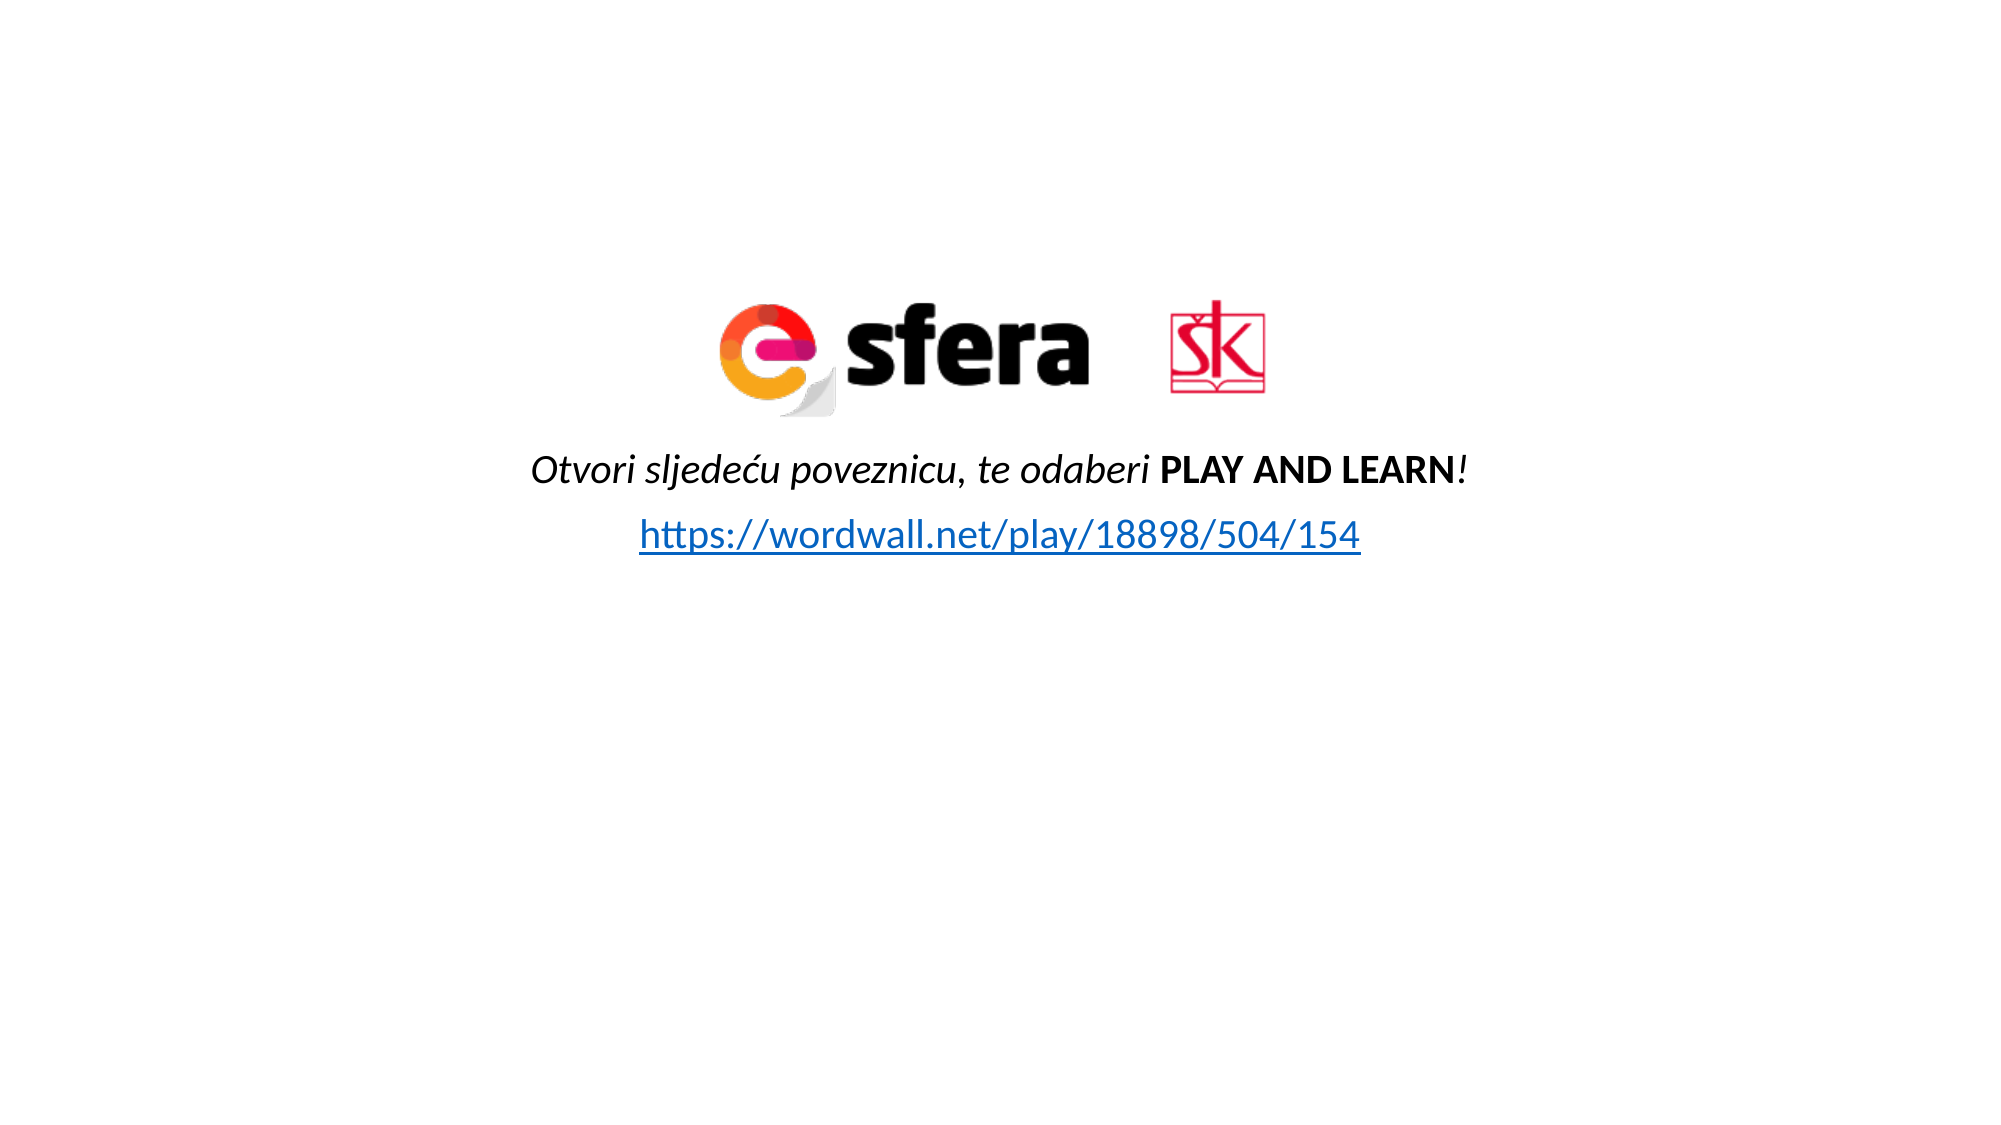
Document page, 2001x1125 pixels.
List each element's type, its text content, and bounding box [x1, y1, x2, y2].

picture [687, 203, 1313, 516]
text_box Otvori sljedeću poveznicu, te odaberi PLAY AND LEARN! https://wordwall.net/play/18898/504/154 [30, 439, 1970, 753]
